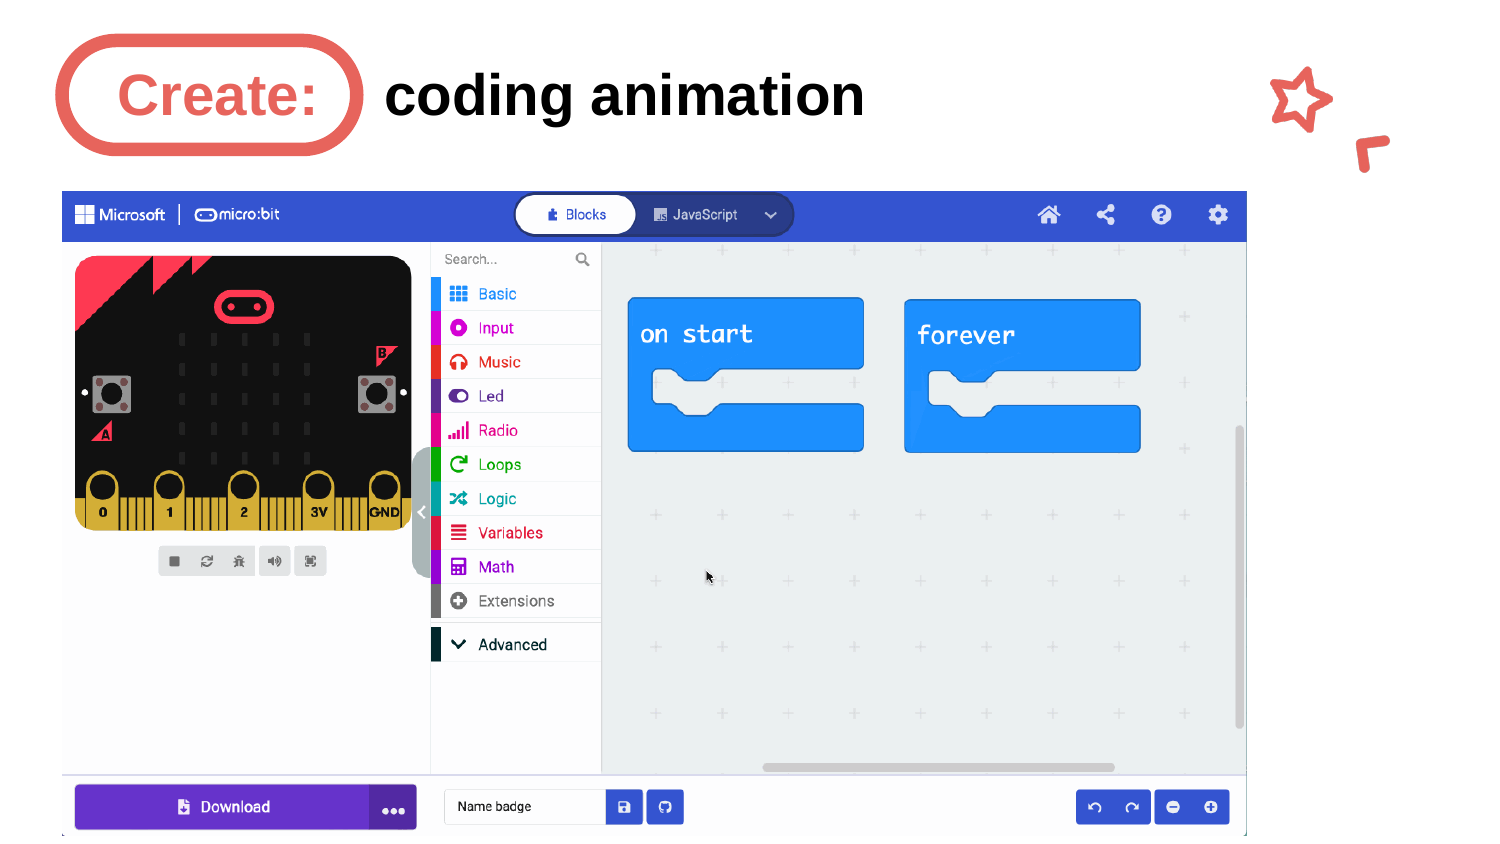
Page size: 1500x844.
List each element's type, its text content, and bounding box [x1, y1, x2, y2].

text_box [60, 39, 358, 151]
title Create: coding animation [110, 34, 875, 159]
picture [61, 191, 1247, 837]
picture [1269, 66, 1414, 191]
